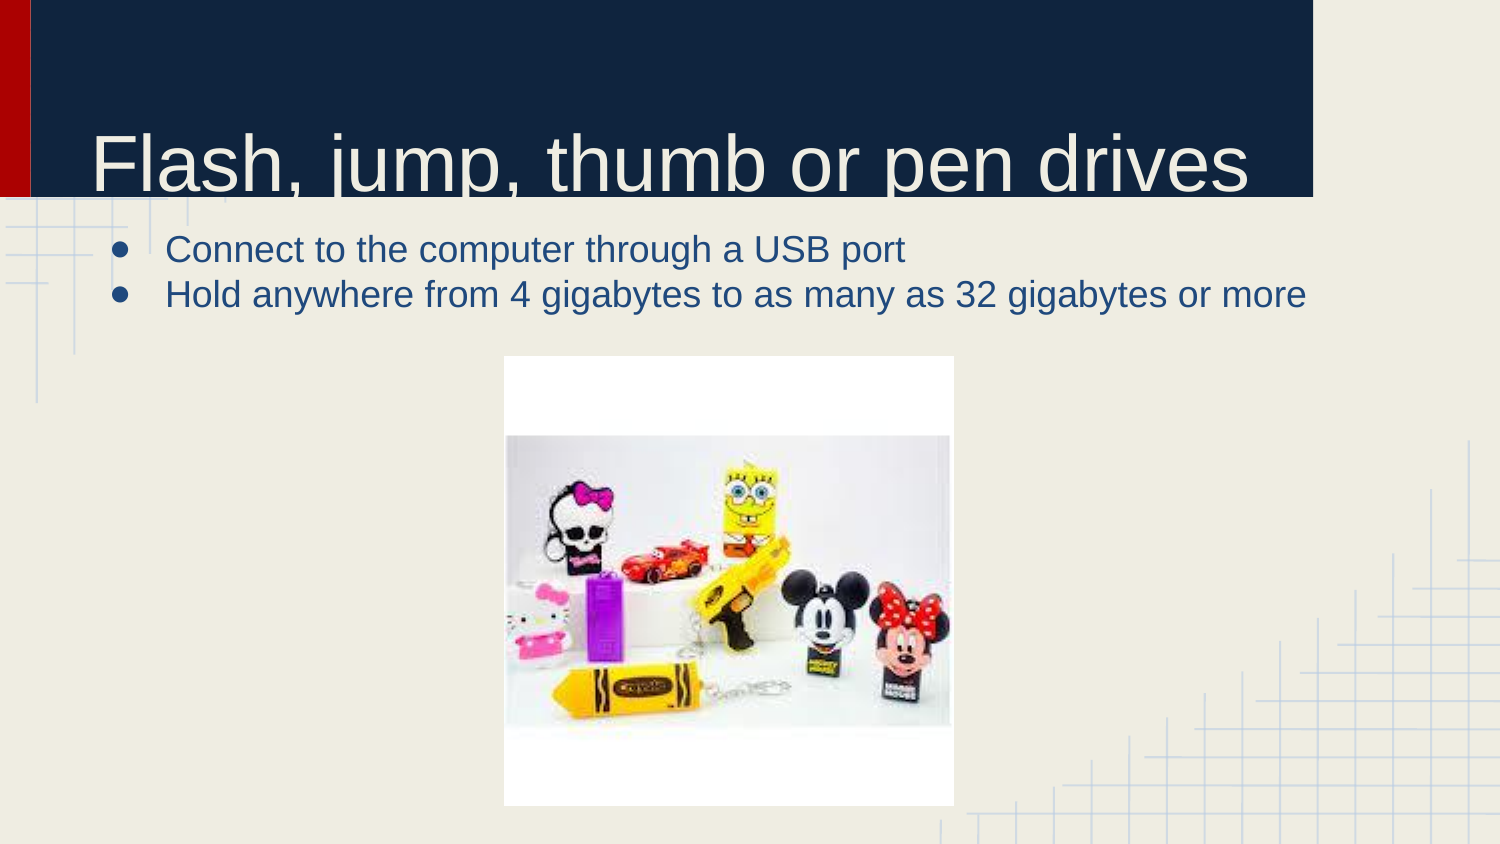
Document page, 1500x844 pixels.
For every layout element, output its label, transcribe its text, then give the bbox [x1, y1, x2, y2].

list Connect to the computer through a USB port Hold anywhere from 4 gigabytes to as many as 32 gigabytes or more [75, 209, 1425, 806]
title Flash, jump, thumb or pen drives [75, 0, 1276, 209]
picture [504, 356, 954, 806]
